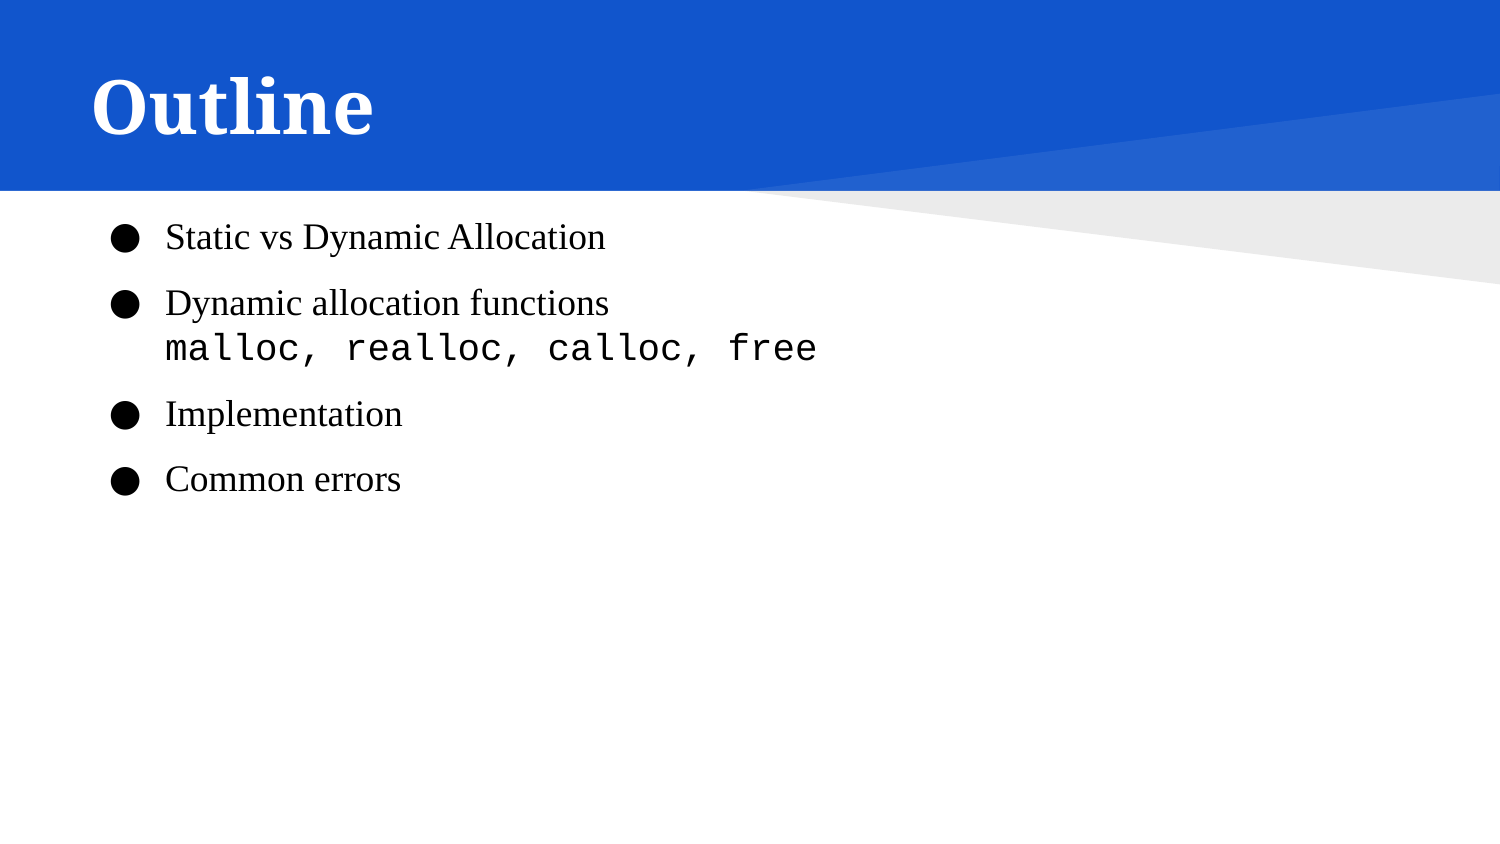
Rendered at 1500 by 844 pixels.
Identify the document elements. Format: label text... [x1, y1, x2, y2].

list Static vs Dynamic Allocation Dynamic allocation functions malloc, realloc, calloc, free Implementation Common errors [75, 196, 1425, 808]
title Outline [75, 33, 1425, 175]
